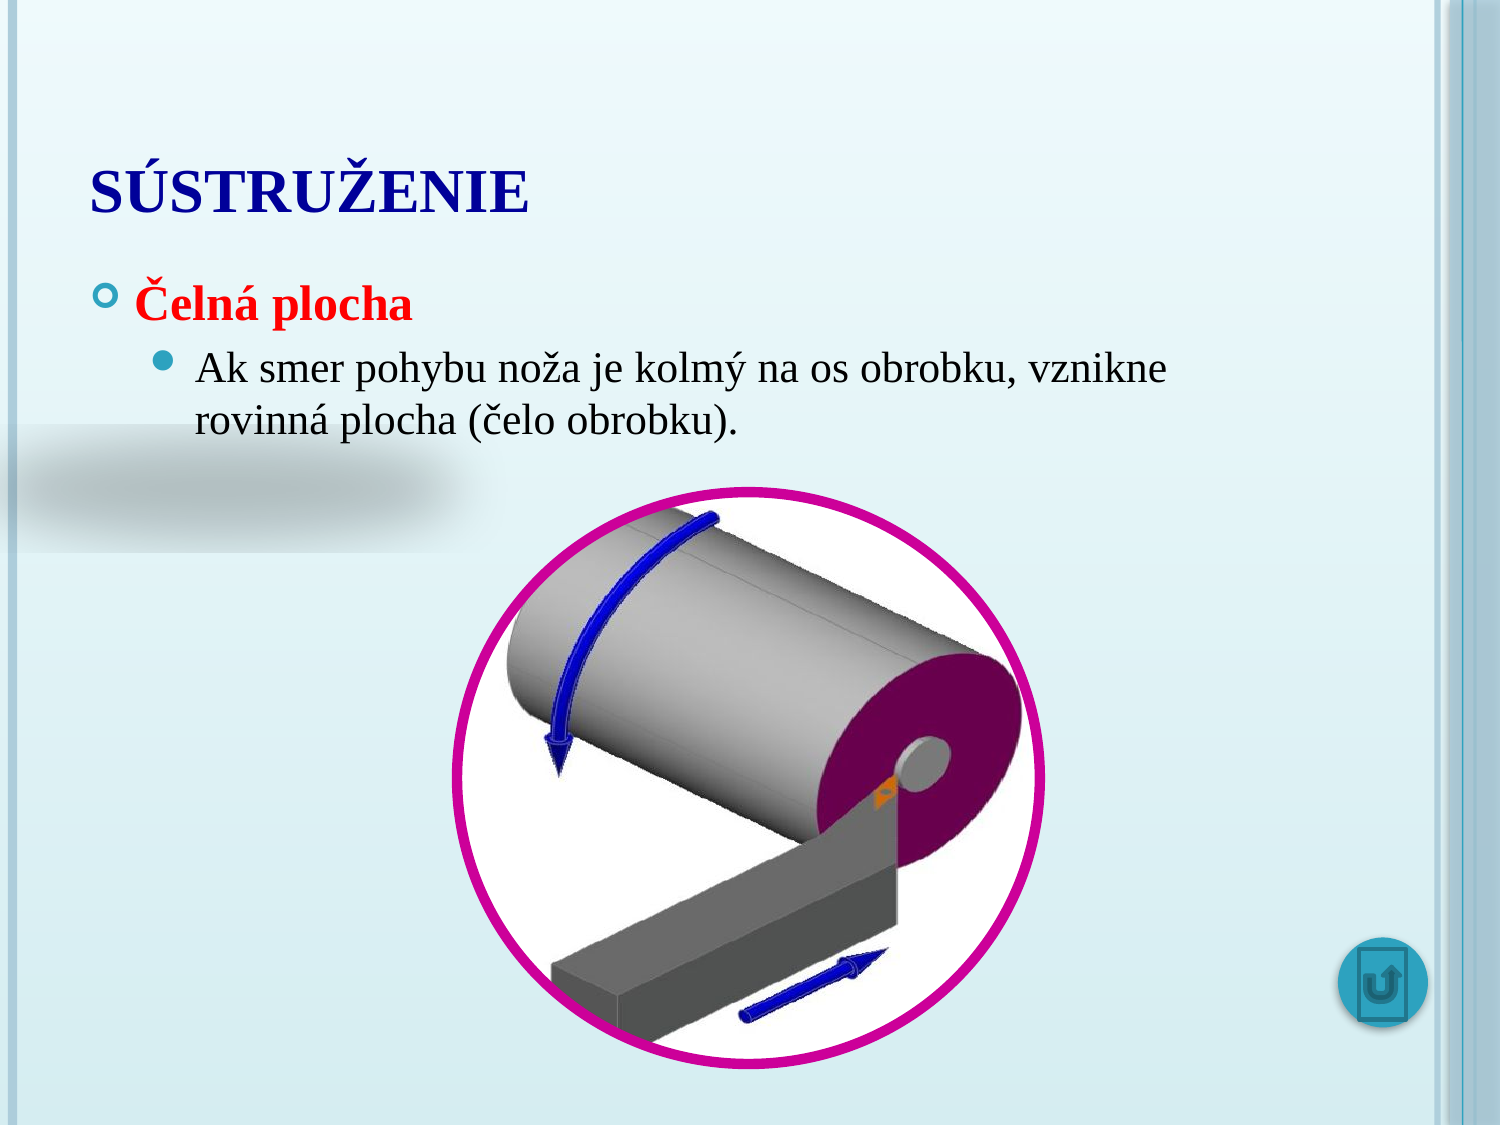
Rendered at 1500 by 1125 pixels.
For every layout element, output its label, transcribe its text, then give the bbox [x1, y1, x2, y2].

title Sústruženie [75, 45, 1300, 233]
text_box [1357, 947, 1408, 1022]
list Čelná plocha Ak smer pohybu noža je kolmý na os obrobku, vznikne rovinná plocha (čelo obrobku). [75, 262, 1300, 1062]
picture [456, 491, 1041, 1065]
